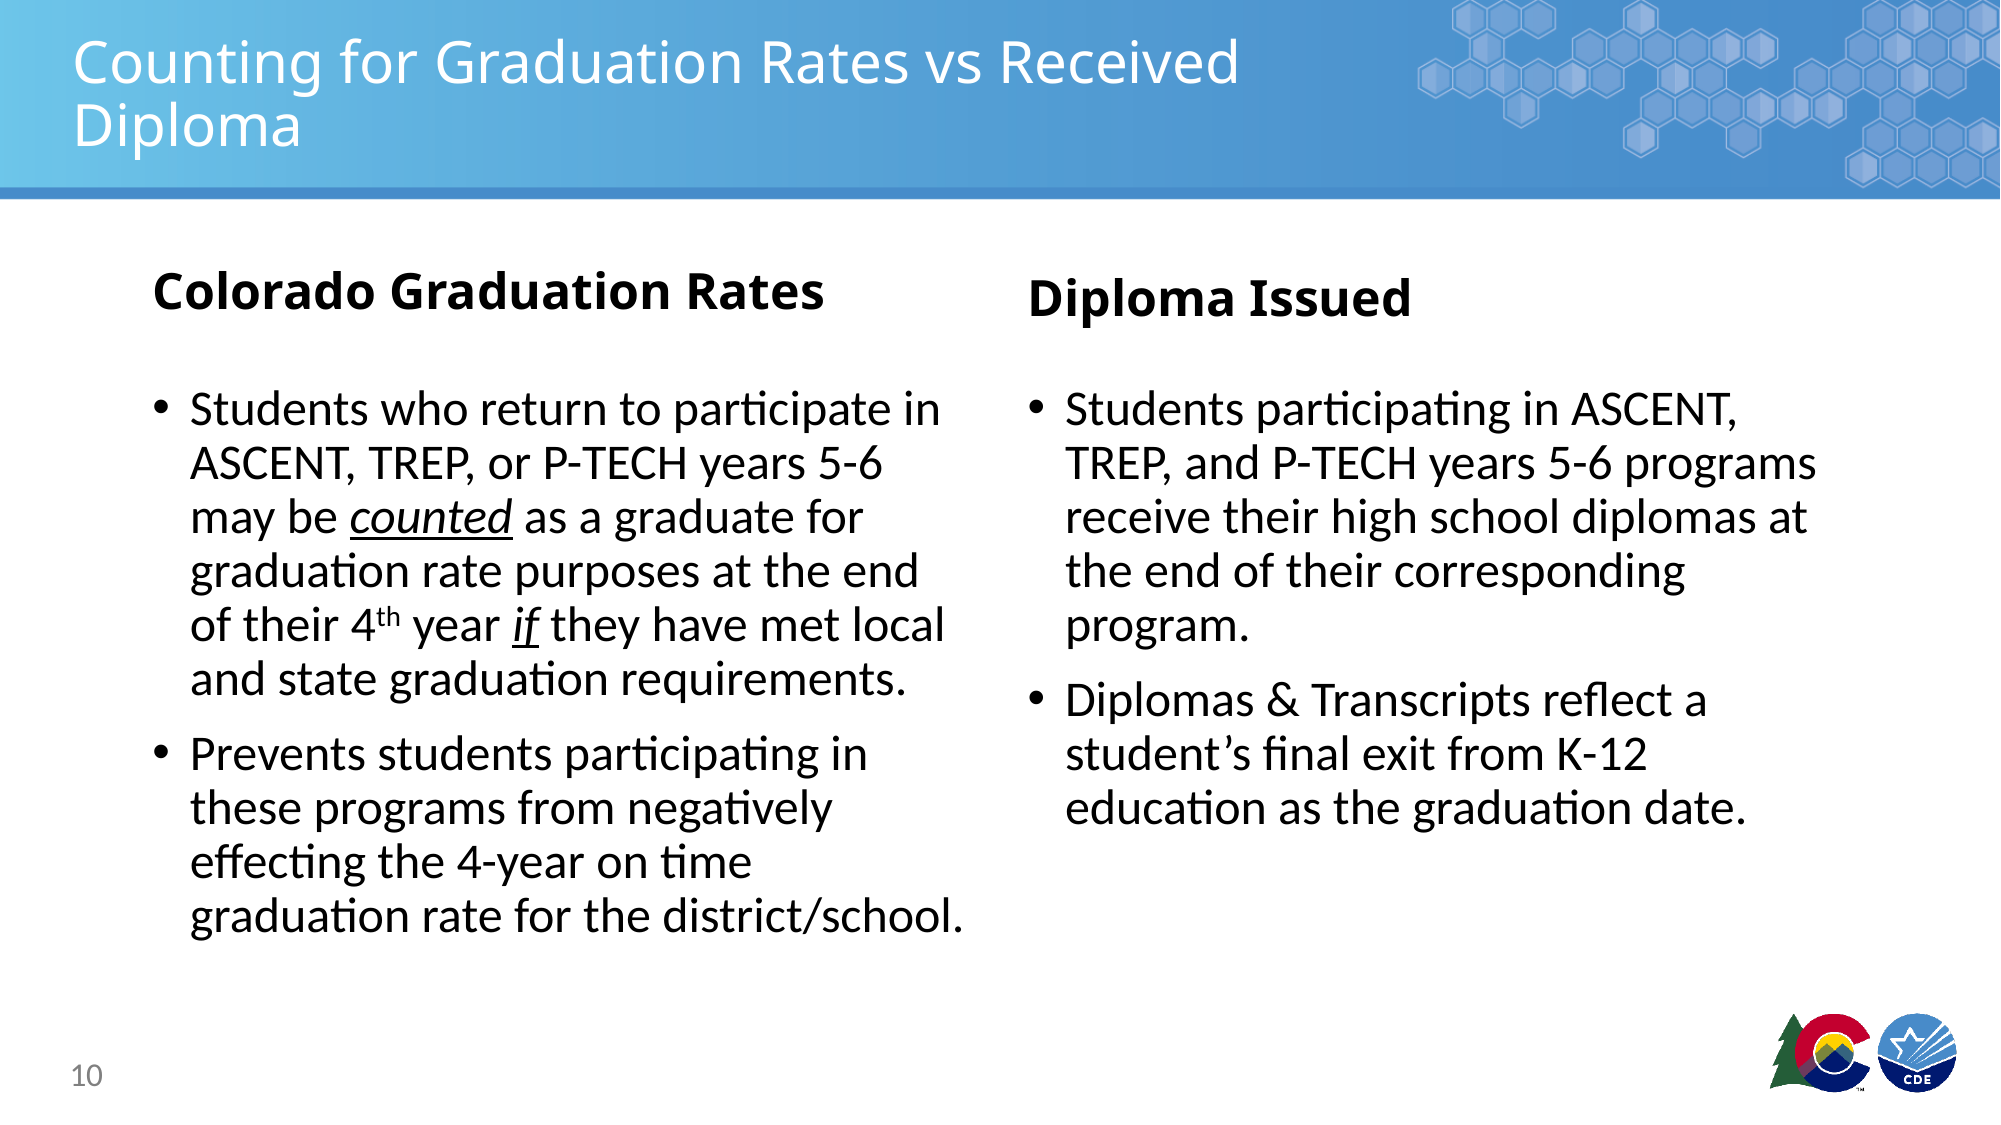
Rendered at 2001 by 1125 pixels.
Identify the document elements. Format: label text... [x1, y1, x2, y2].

list Diploma Issued [1012, 265, 1863, 356]
list Students participating in ASCENT, TREP, and P-TECH years 5-6 programs receive their high school diplomas at the end of their corresponding program. Diplomas & Transcripts reflect a student’s final exit from K-12 education as the graduation date. [1012, 375, 1863, 969]
list Students who return to participate in ASCENT, TREP, or P-TECH years 5-6 may be counted as a graduate for graduation rate purposes at the end of their 4th year if they have met local and state graduation requirements. Prevents students participating in these programs from negatively effecting the 4-year on time graduation rate for the district/school. [137, 375, 988, 969]
slide_number 10 [54, 1042, 505, 1103]
list Colorado Graduation Rates [137, 259, 988, 352]
picture [0, 0, 2000, 200]
picture [1768, 1012, 1957, 1093]
title Counting for Graduation Rates vs Received Diploma [72, 33, 1396, 182]
